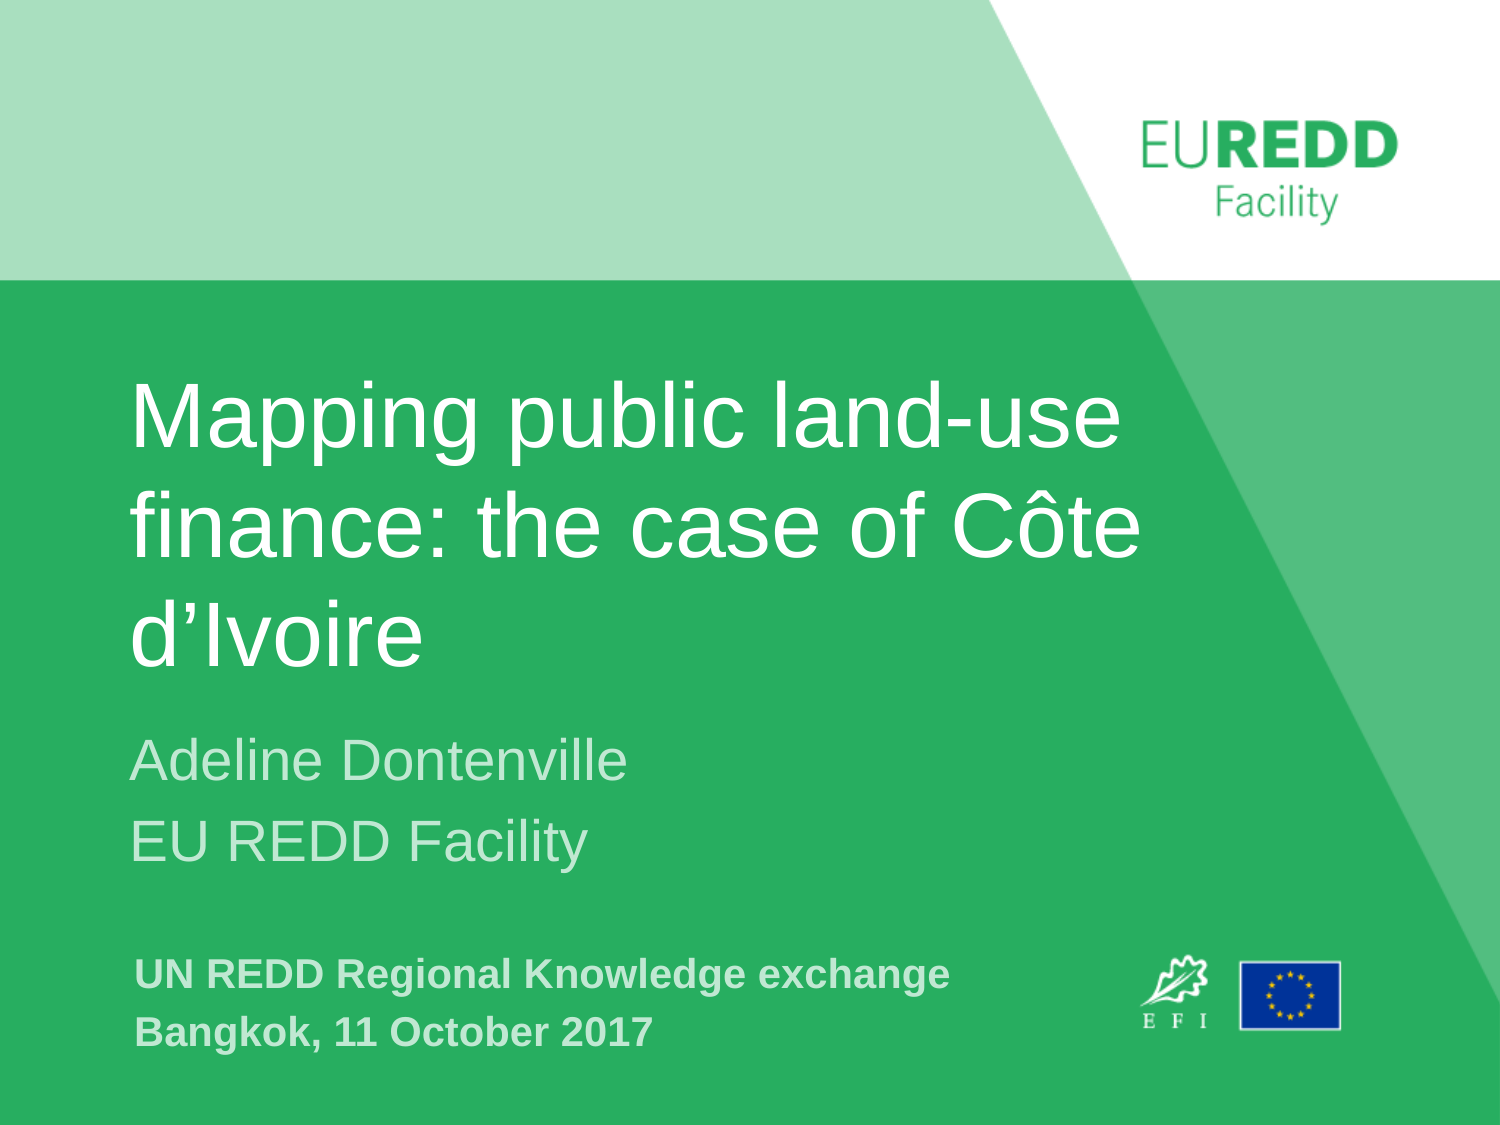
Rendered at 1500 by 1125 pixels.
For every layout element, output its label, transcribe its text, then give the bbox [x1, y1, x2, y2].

subtitle Adeline Dontenville EU REDD Facility [123, 716, 1140, 917]
picture [0, 0, 1500, 1125]
list UN REDD Regional Knowledge exchange Bangkok, 11 October 2017 [122, 975, 1093, 1125]
title Mapping public land-use finance: the case of Côte d’Ivoire [123, 349, 1341, 681]
